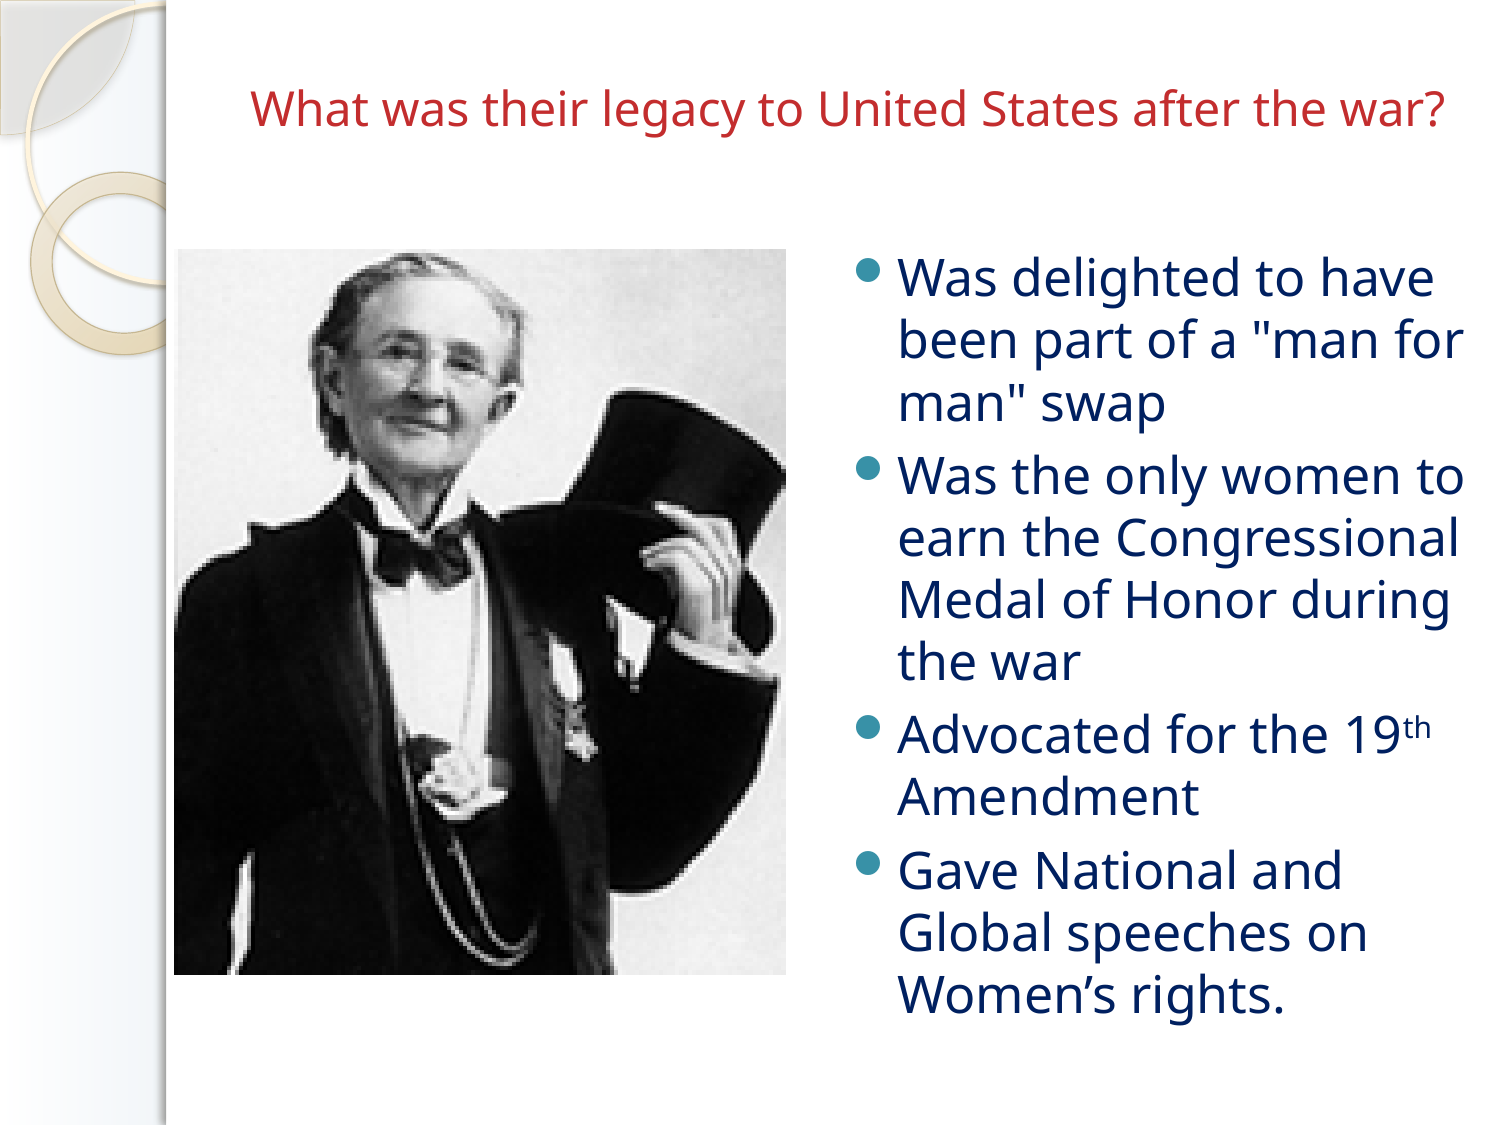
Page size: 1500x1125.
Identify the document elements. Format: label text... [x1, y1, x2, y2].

list Was delighted to have been part of a "man for man" swap Was the only women to earn the Congressional Medal of Honor during the war Advocated for the 19th Amendment Gave National and Global speeches on Women’s rights. [825, 237, 1500, 1038]
title What was their legacy to United States after the war? [235, 45, 1466, 233]
picture [174, 249, 787, 976]
